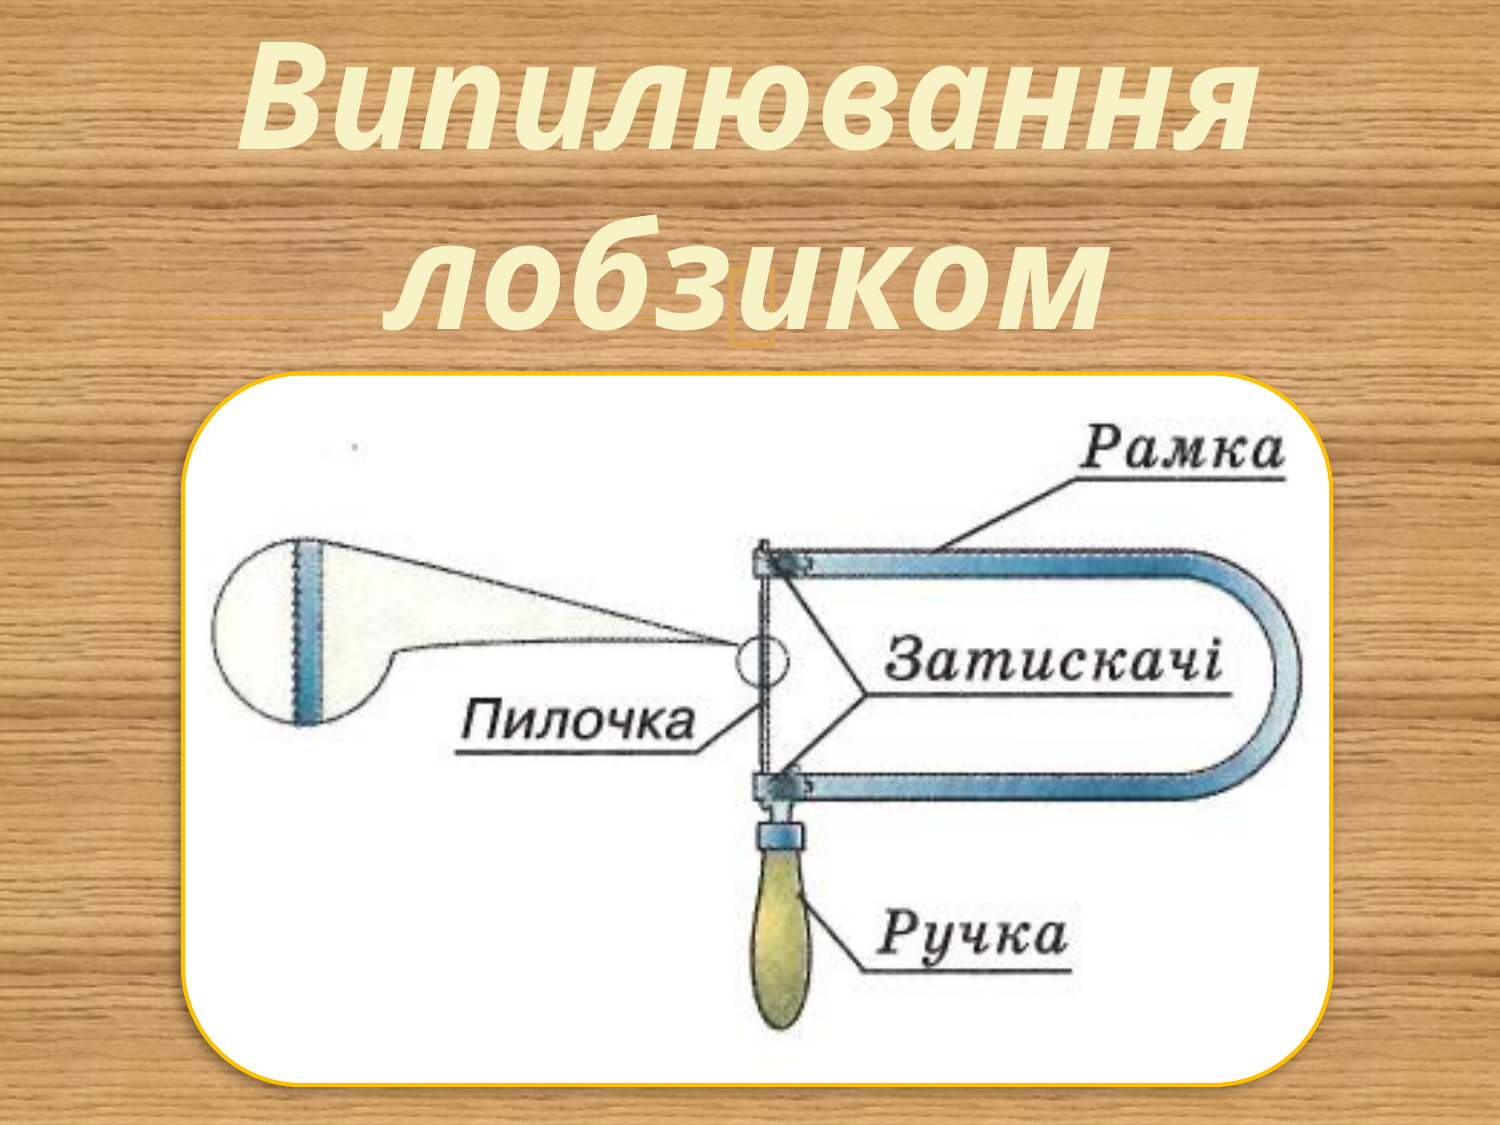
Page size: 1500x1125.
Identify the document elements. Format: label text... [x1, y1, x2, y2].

title Випилювання лобзиком [112, 93, 1386, 267]
picture [183, 374, 1333, 1087]
